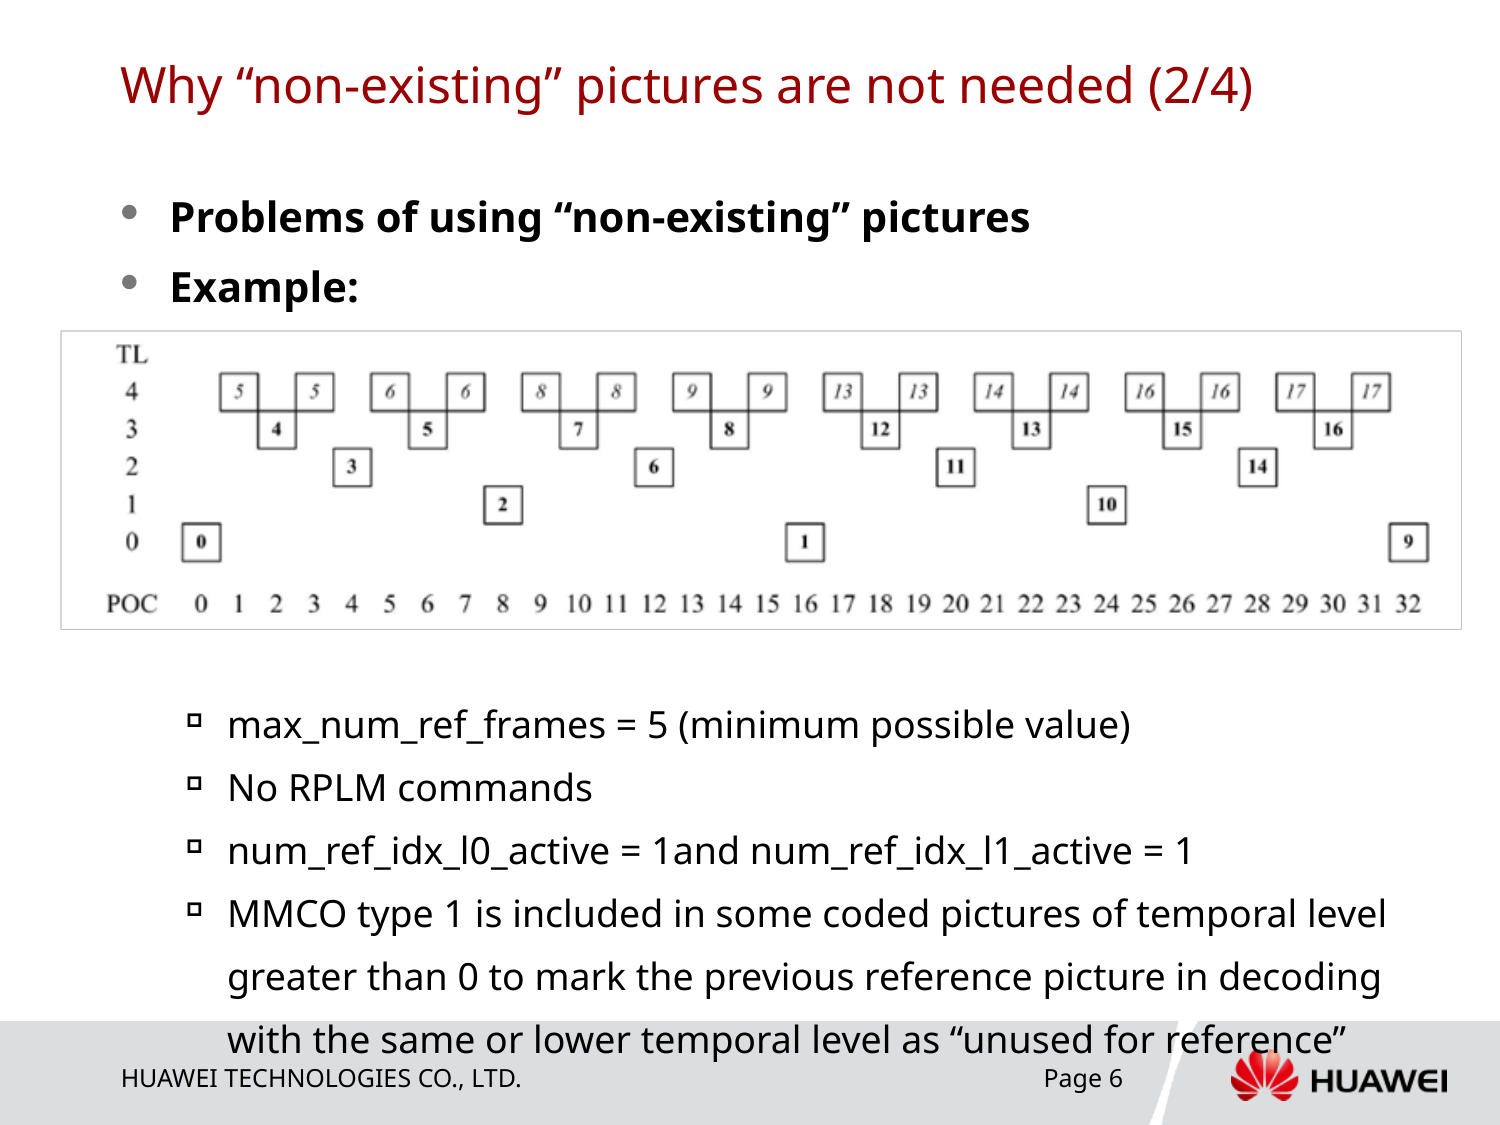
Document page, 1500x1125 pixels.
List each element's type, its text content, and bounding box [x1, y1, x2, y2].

picture [0, 1021, 1500, 1125]
picture [58, 327, 1465, 633]
title Why “non-existing” pictures are not needed (2/4) [106, 11, 1378, 155]
slide_number Page 6 [1043, 1064, 1388, 1125]
list Problems of using “non-existing” pictures Example: max_num_ref_frames = 5 (minimum possible value) No RPLM commands num_ref_idx_l0_active = 1and num_ref_idx_l1_active = 1 MMCO type 1 is included in some coded pictures of temporal level greater than 0 to mark the previous reference picture in decoding with the same or lower temporal level as “unused for reference” [106, 641, 1409, 1032]
list Problems of using “non-existing” pictures Example: max_num_ref_frames = 5 (minimum possible value) No RPLM commands num_ref_idx_l0_active = 1and num_ref_idx_l1_active = 1 MMCO type 1 is included in some coded pictures of temporal level greater than 0 to mark the previous reference picture in decoding with the same or lower temporal level as “unused for reference” [106, 163, 1409, 326]
